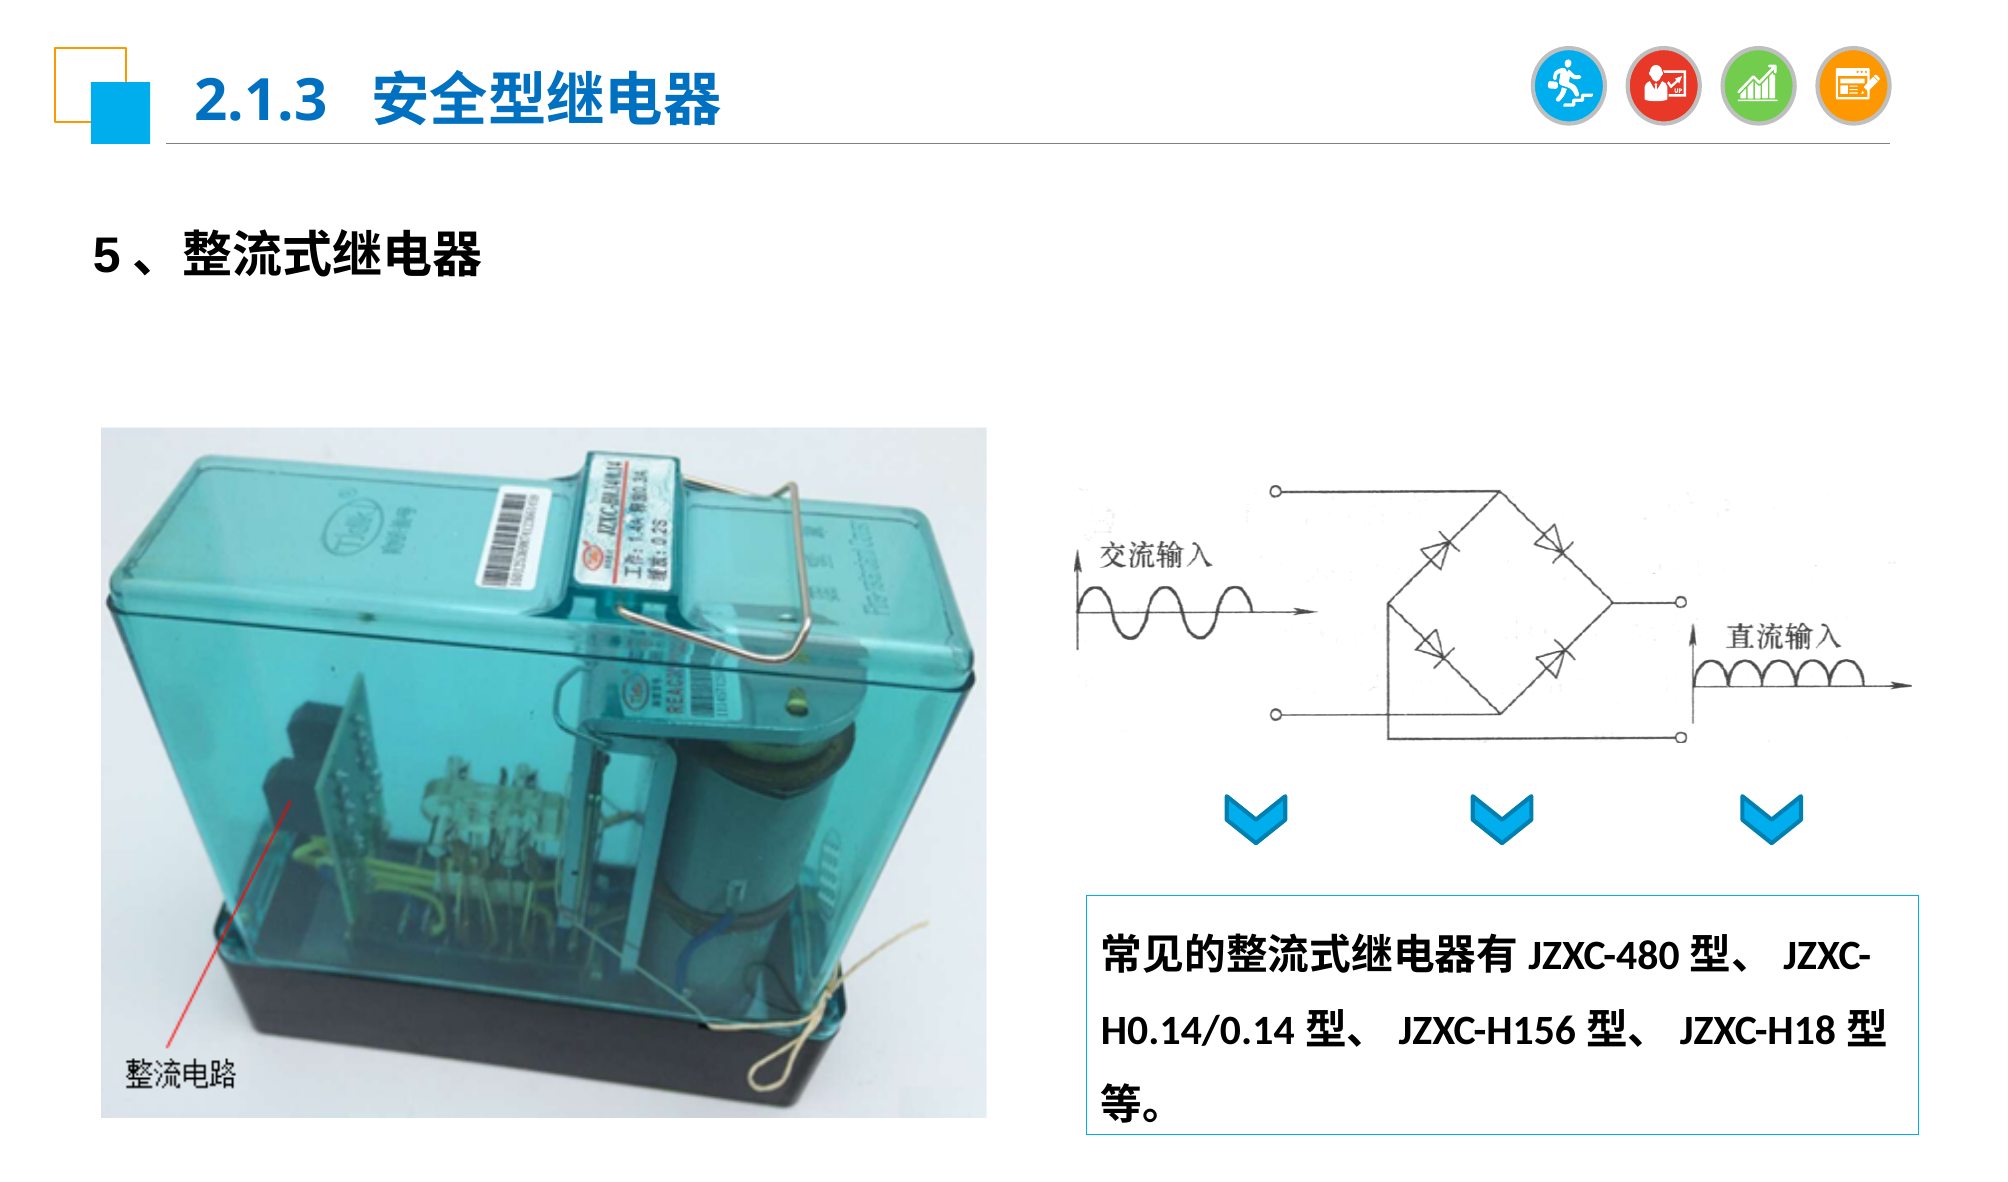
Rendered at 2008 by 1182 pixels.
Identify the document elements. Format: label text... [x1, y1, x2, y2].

text_box 2.1.3 安全型继电器 [174, 51, 743, 142]
text_box [1740, 794, 1804, 845]
text_box 5、整流式继电器 [78, 215, 1379, 291]
picture [101, 426, 993, 1119]
picture [1074, 484, 1913, 744]
text_box 常见的整流式继电器有JZXC-480型、JZXC-H0.14/0.14型、JZXC-H156型、JZXC-H18型等。 [1086, 895, 1919, 1135]
text_box [1470, 794, 1534, 845]
text_box [1224, 794, 1288, 845]
